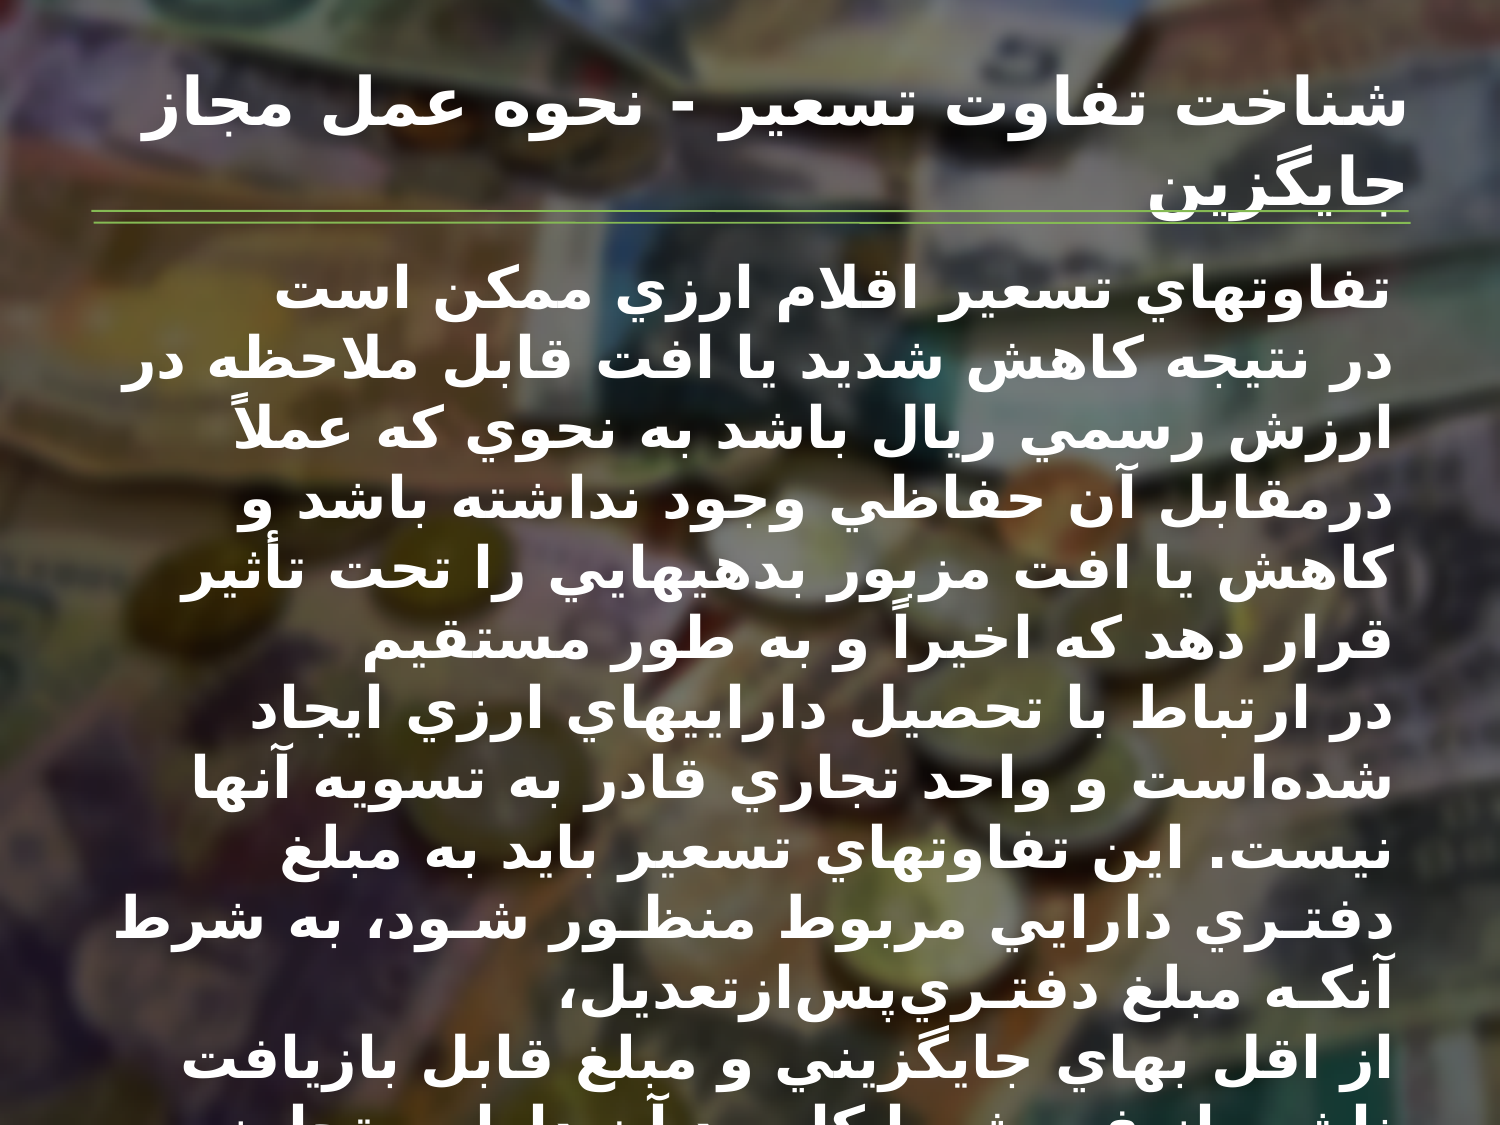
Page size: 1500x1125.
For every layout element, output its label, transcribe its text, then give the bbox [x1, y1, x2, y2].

title شناخت‌ تفاوت‌ تسعير - نحوه‌ عمل‌ مجاز جايگزين‌ [75, 45, 1425, 233]
picture [0, 0, 1500, 1125]
list تفاوتهاي‌ تسعير اقلام‌ ارزي‌ ممكن‌ است‌ در نتيجه‌ كاهش‌ شديد يا افت‌ قابل‌ ملاحظه‌ در ارزش‌ رسمي‌ ريال‌ باشد به نحوي‌ كه‌ عملاً درمقابل‌ آن‌ حفاظي‌ وجود نداشته‌ باشد و كاهش‌ يا افت‌ مزبور بدهيهايي‌ را تحت‌ تأثير قرار دهد كه‌ اخيراً و به‌ طور مستقيم‌ در ارتباط‌ با تحصيل‌ داراييهاي‌ ارزي‌ ايجاد شده‌است‌ و واحد تجاري‌ قادر به‌ تسويه‌ آنها نيست‌. اين‌ تفاوتهاي‌ تسعير بايد به‌ مبلغ‌ دفتـري‌ دارايي‌ مربوط‌ منظـور شـود، به‌ شرط‌ آنكـه‌ مبلغ‌ دفتـري‌پس‌ازتعديل‌، از اقل‌ بهاي‌ جايگزيني‌ و مبلغ‌ قابل‌ بازيافت‌ ناشي از فروش‌ يا كاربرد آن‌ دارايي‌ تجاوز نكند. [75, 242, 1425, 986]
